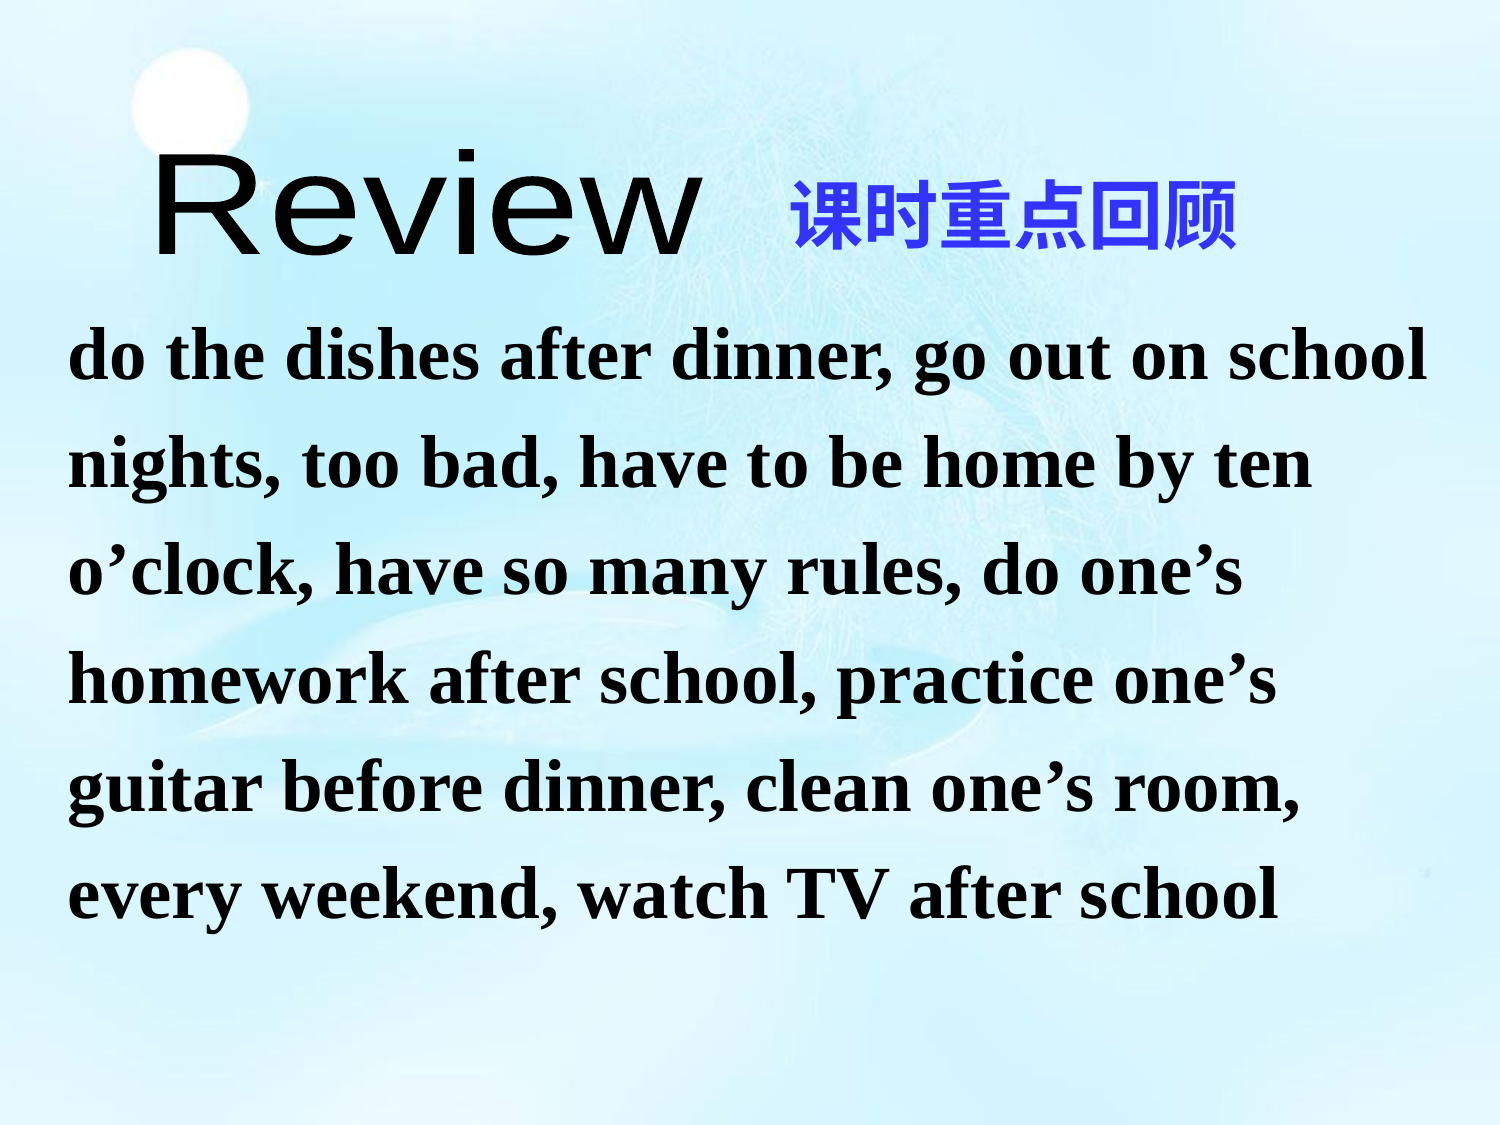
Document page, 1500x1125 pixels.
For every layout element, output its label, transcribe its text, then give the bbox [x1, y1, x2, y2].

text_box do the dishes after dinner, go out on school nights, too bad, have to be home by ten o’clock, have so many rules, do one’s homework after school, practice one’s guitar before dinner, clean one’s room, every weekend, watch TV after school [53, 278, 1459, 942]
text_box 课时重点回顾 [773, 160, 1299, 266]
picture [0, 0, 1500, 1125]
